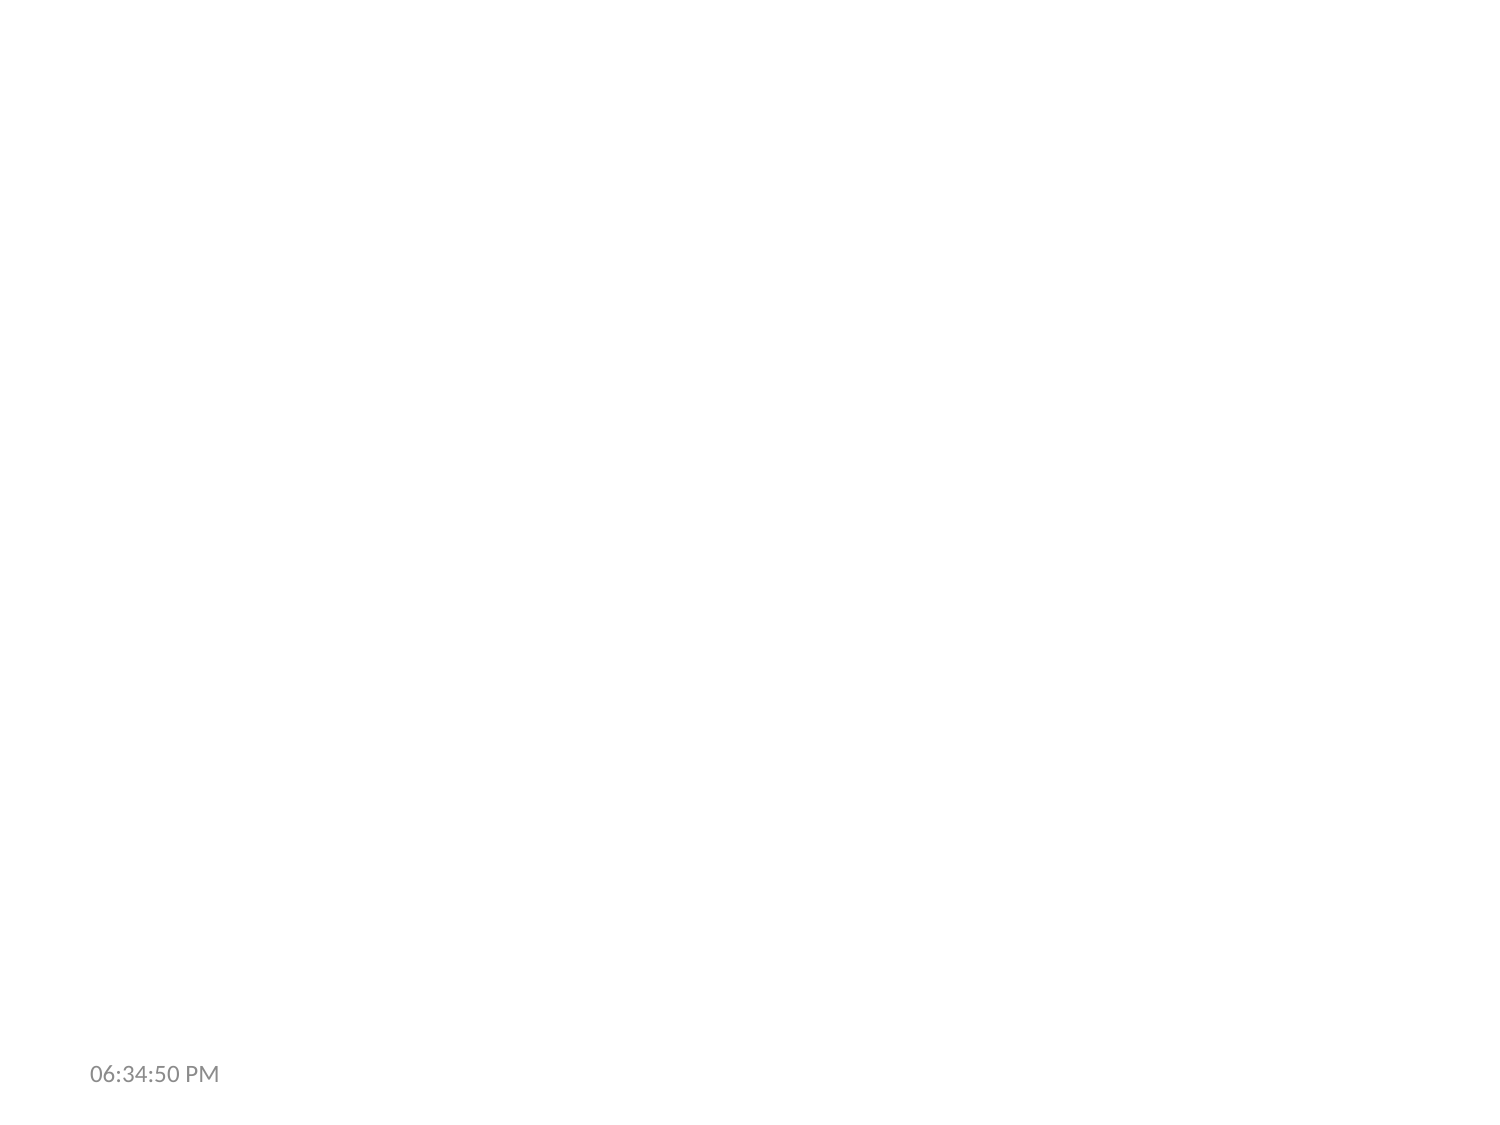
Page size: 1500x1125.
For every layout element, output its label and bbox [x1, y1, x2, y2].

slide_number [75, 1042, 425, 1103]
